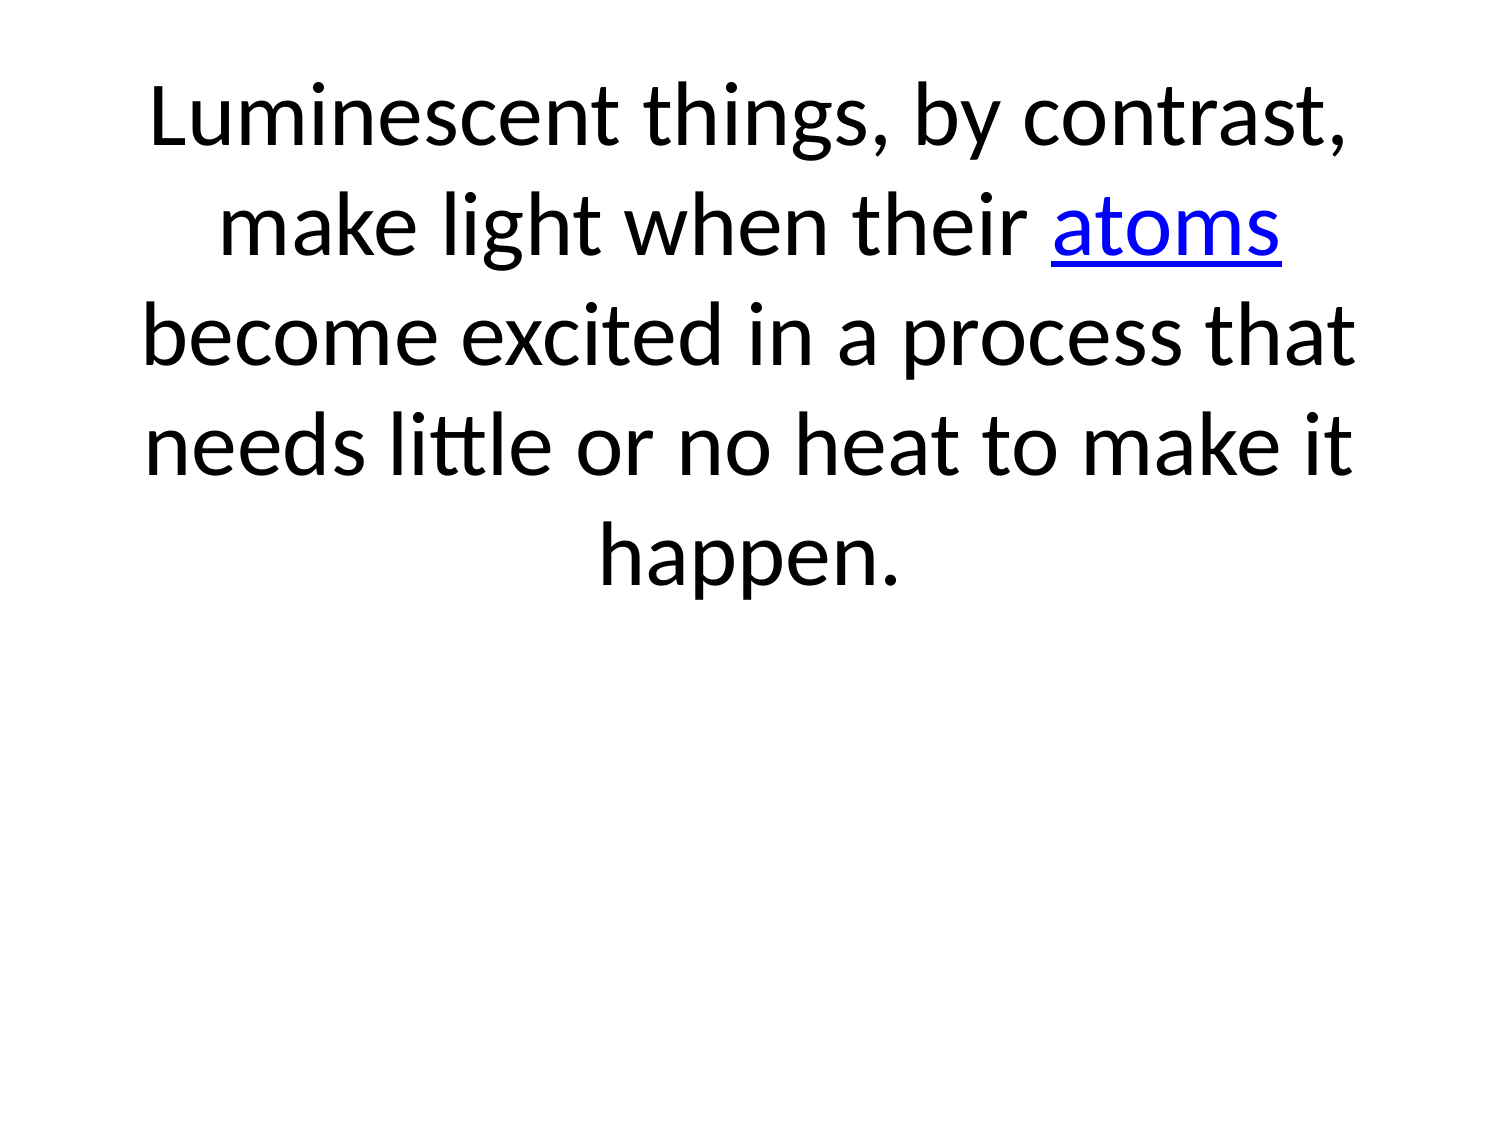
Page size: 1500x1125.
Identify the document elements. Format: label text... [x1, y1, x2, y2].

title Luminescent things, by contrast, make light when their atoms become excited in a process that needs little or no heat to make it happen. [75, 45, 1425, 613]
